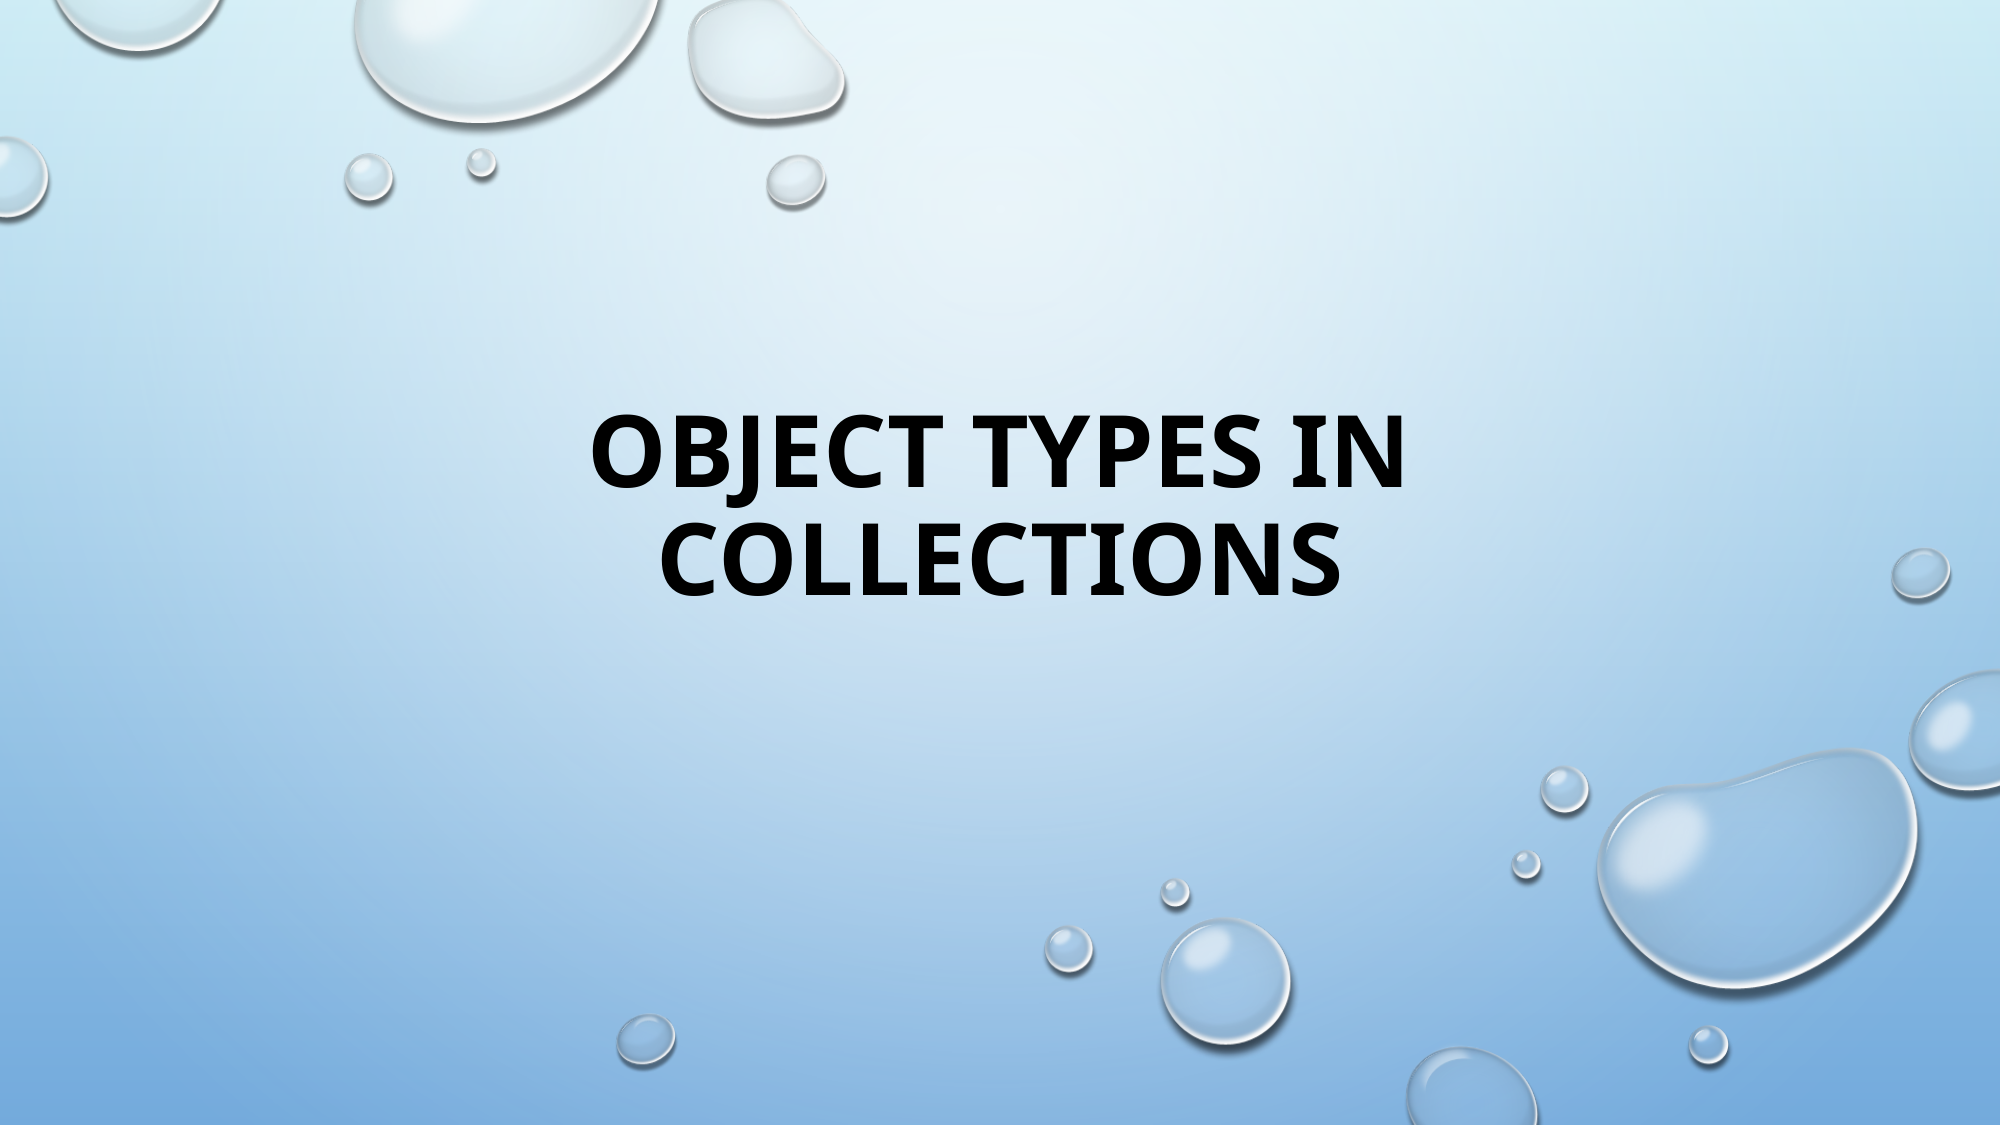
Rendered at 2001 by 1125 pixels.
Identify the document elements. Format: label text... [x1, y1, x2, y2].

title Object Types in Collections [287, 213, 1713, 625]
picture [0, 0, 2000, 1125]
